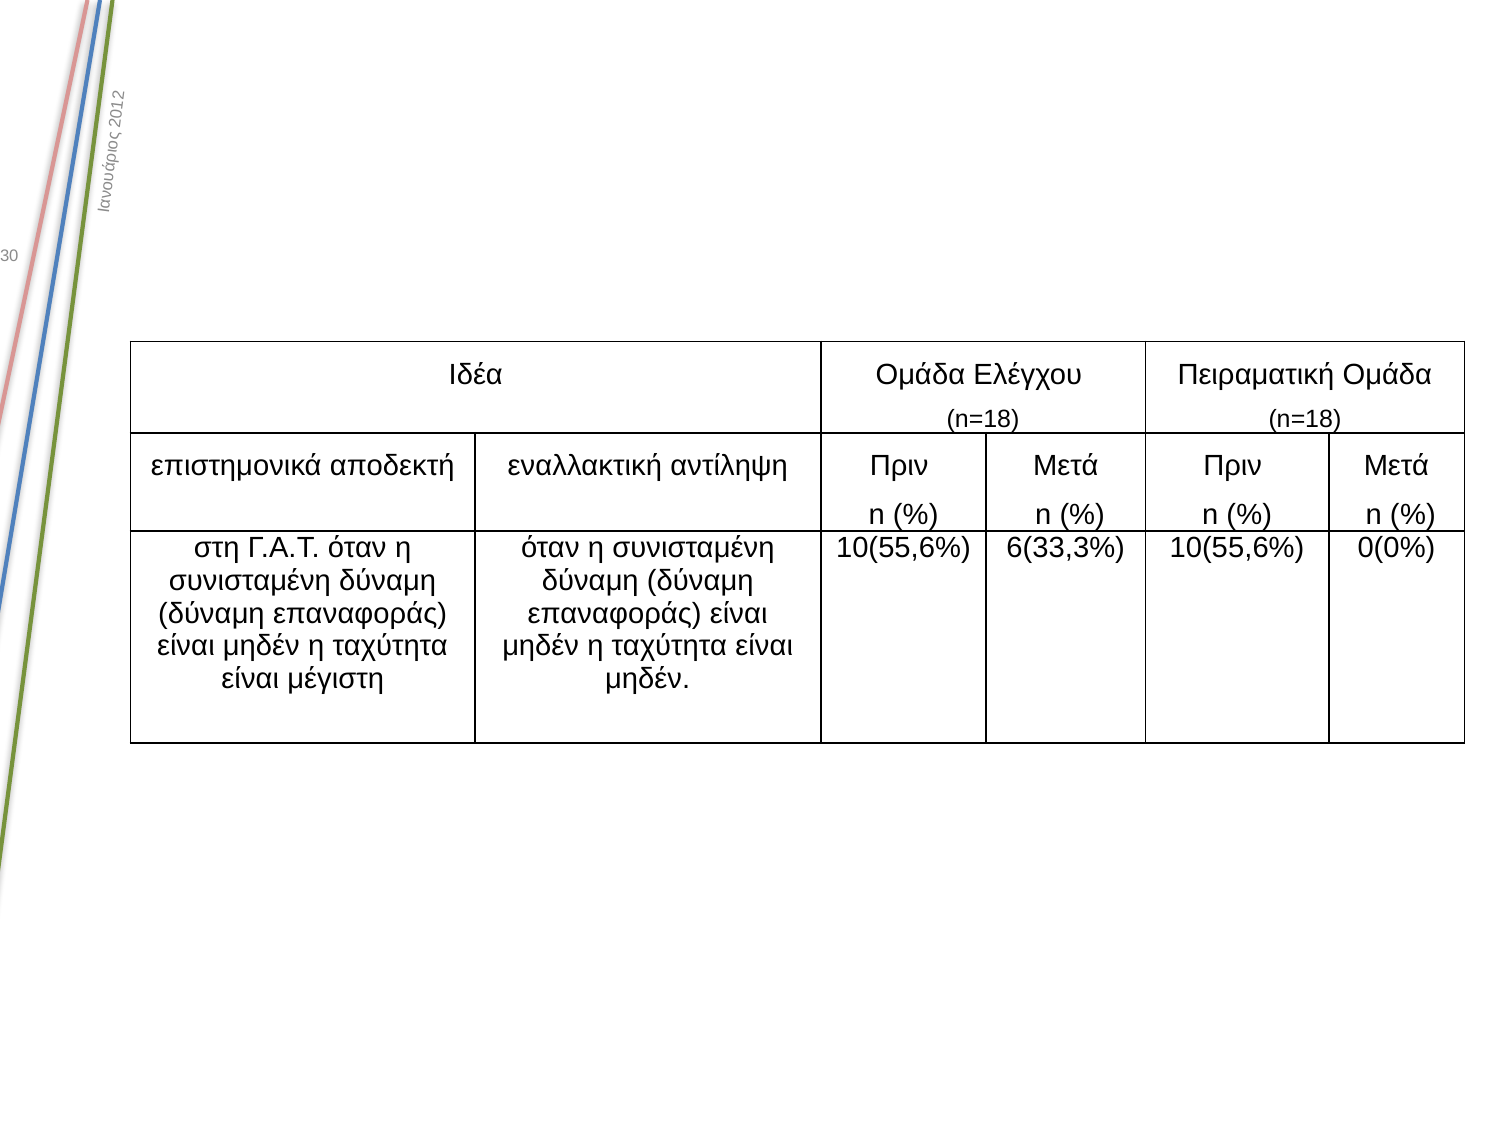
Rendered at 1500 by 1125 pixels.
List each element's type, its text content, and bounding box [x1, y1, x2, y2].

table_cell εναλλακτική αντίληψη [529, 434, 820, 530]
table_header Πειραματική Ομάδα (n=18) [1146, 342, 1464, 432]
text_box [0, 187, 276, 279]
table_cell 6(33,3%) [987, 532, 1145, 742]
table_cell Μετά n (%) [1330, 434, 1464, 530]
table_cell στη Γ.Α.Τ. όταν η συνισταμένη δύναμη (δύναμη επαναφοράς) είναι μηδέν η ταχύτητα είναι μέγιστη [131, 547, 474, 742]
table_header Ομάδα Ελέγχου (n=18) [822, 342, 1145, 432]
table_cell όταν η συνισταμένη δύναμη (δύναμη επαναφοράς) είναι μηδέν η ταχύτητα είναι μηδέν. [476, 532, 820, 742]
table_header Ιδέα [131, 342, 820, 432]
table_cell Πριν n (%) [822, 434, 985, 530]
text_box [0, 281, 382, 394]
text_box Ιανουάριος 2012 [75, 0, 160, 185]
table_cell Πριν n (%) [1146, 434, 1328, 530]
table_cell 0(0%) [1330, 532, 1464, 742]
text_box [0, 412, 526, 538]
table_cell 10(55,6%) [822, 532, 985, 742]
table_cell Μετά n (%) [987, 434, 1145, 530]
table_cell 10(55,6%) [1146, 532, 1328, 742]
